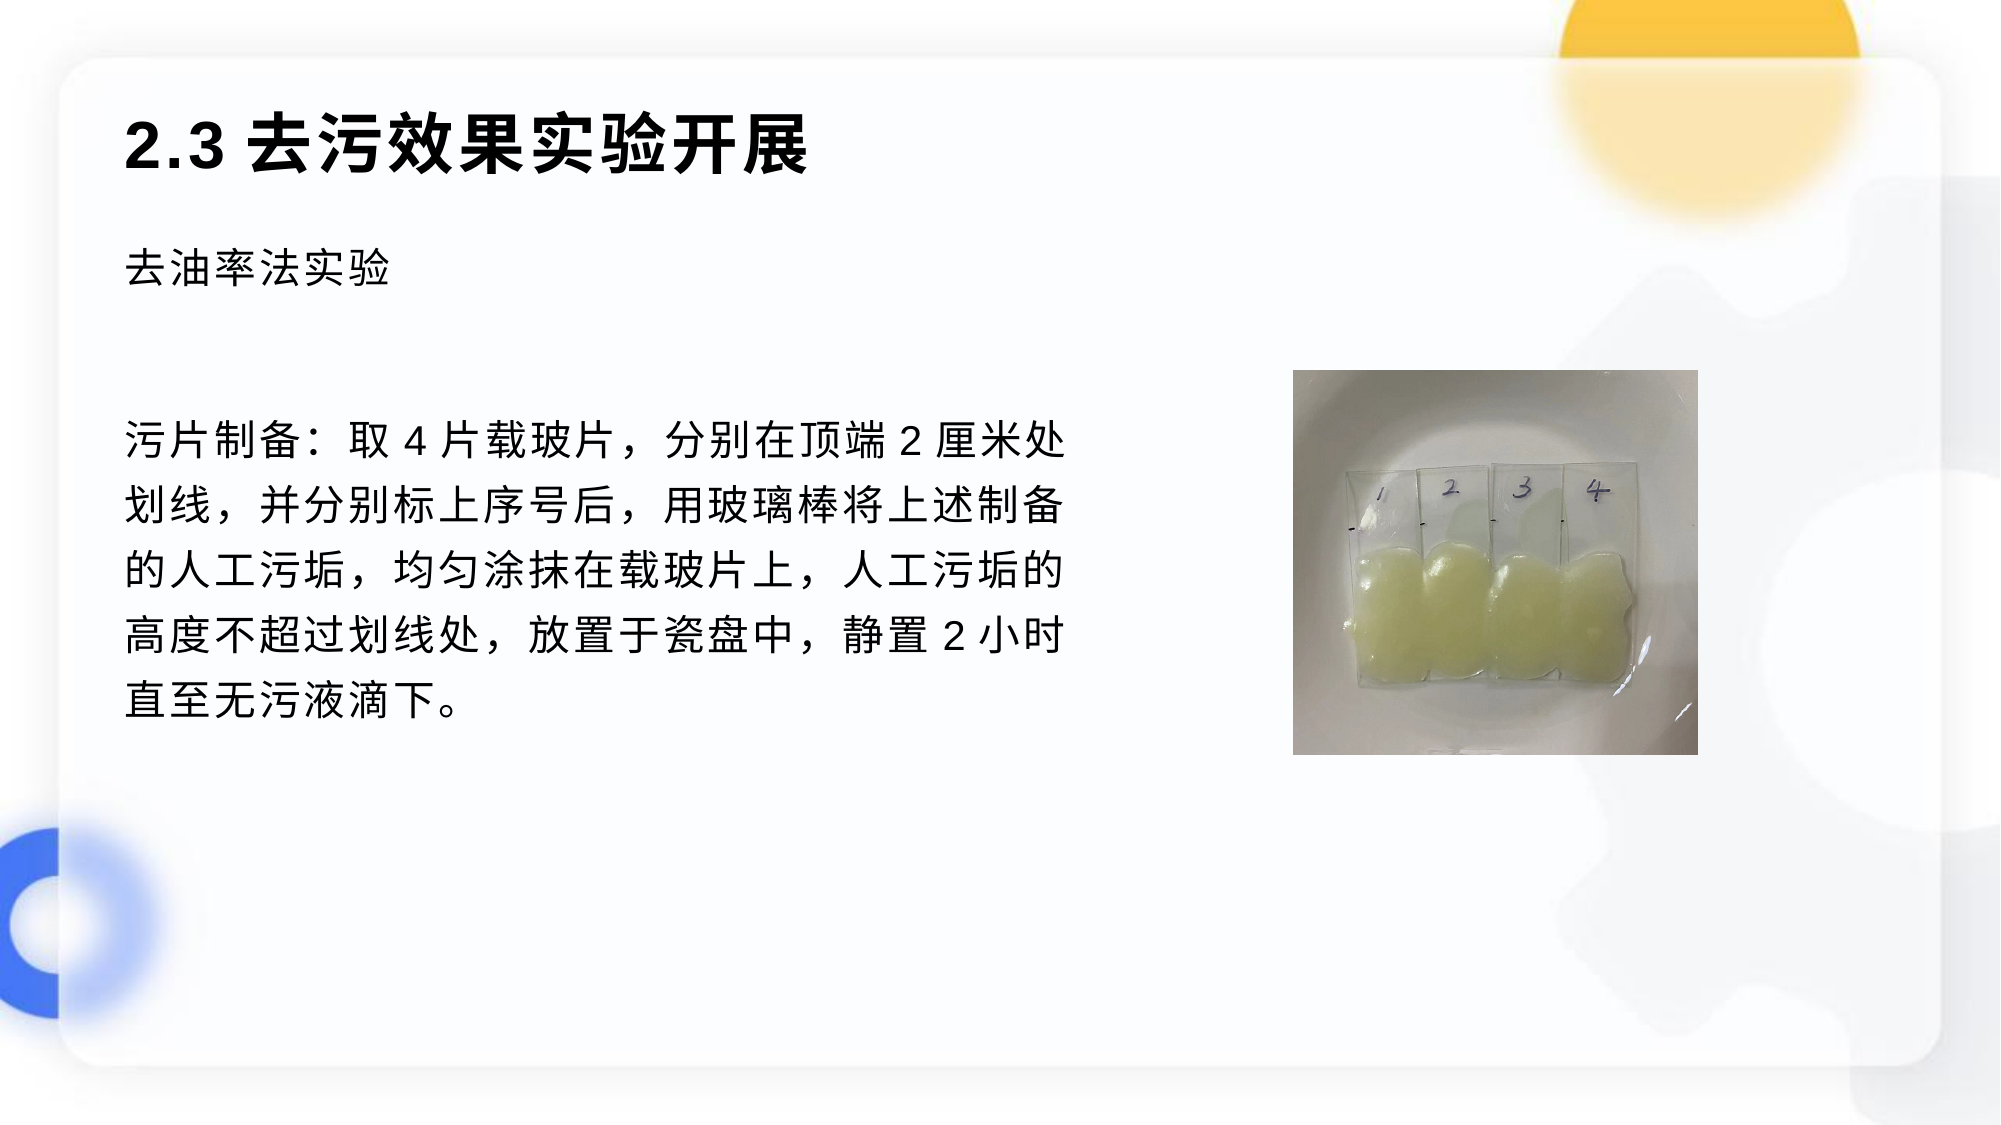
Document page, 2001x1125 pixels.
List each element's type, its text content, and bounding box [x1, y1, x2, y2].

picture [0, 0, 2000, 1125]
list 去油率法实验 污片制备：取4片载玻片，分别在顶端2厘米处划线，并分别标上序号后，用玻璃棒将上述制备的人工污垢，均匀涂抹在载玻片上，人工污垢的高度不超过划线处，放置于瓷盘中，静置2小时直至无污液滴下。 [109, 218, 1091, 1041]
title 2.3去污效果实验开展 [109, 106, 1891, 179]
